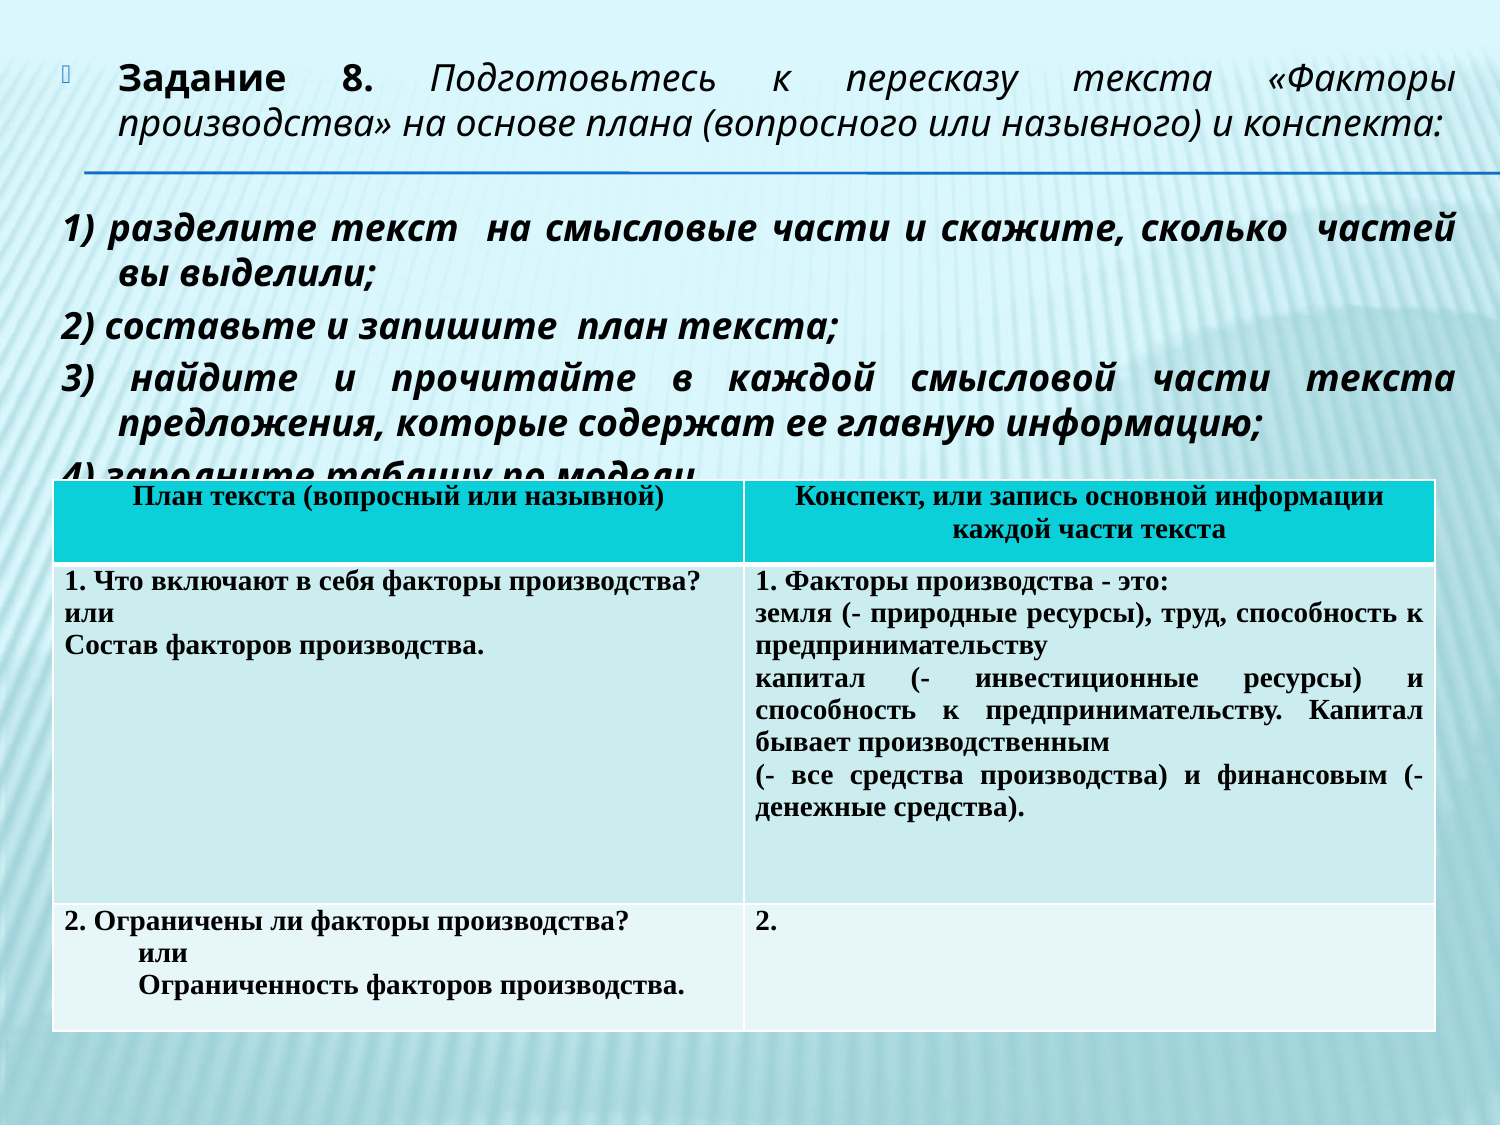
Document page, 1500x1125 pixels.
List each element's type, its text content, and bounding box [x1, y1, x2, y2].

table_header План текста (вопросный или назывной) [54, 481, 743, 562]
table_cell 1. Что включают в себя факторы производства? или Состав факторов производства. [54, 567, 743, 903]
table_header Конспект, или запись основной информации каждой части текста [745, 481, 1434, 562]
table_cell 1. Факторы производства - это: земля (- природные ресурсы), труд, способность к предпринимательству капитал (- инвестиционные ресурсы) и способность к предпринимательству. Капитал бывает производственным (- все средства производства) и финансовым (- денежные средства). [745, 567, 1434, 903]
list Задание 8. Подготовьтесь к пересказу текста «Факторы производства» на основе плана (вопросного или назывного) и конспекта: 1) разделите текст на смысловые части и скажите, сколько частей вы выделили; 2) составьте и запишите план текста; 3) найдите и прочитайте в каждой смысловой части текста предложения, которые содержат ее главную информацию; 4) заполните таблицу по модели. [46, 46, 1472, 598]
table_cell 2. Ограничены ли факторы производства? или Ограниченность факторов производства. [54, 905, 743, 1030]
table_cell 2. [745, 905, 1434, 1030]
